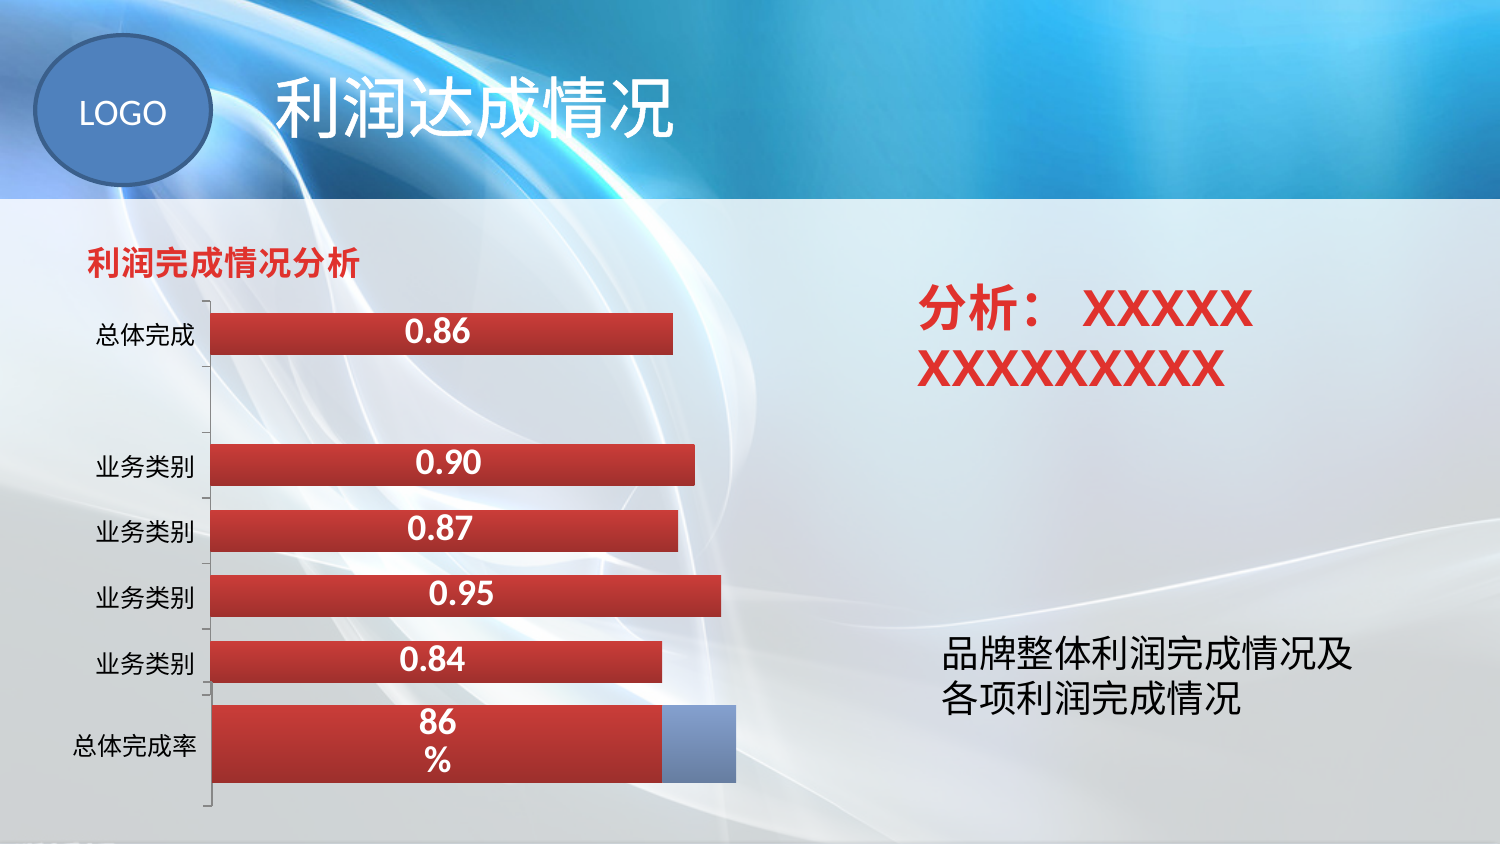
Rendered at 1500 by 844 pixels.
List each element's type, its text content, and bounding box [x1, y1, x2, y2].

text_box 利润完成情况分析 [72, 234, 376, 289]
text_box 分析：XXXXX XXXXXXXXX [902, 269, 1269, 405]
chart [58, 292, 762, 809]
text_box 利润达成情况 [259, 58, 690, 154]
text_box 品牌整体利润完成情况及各项利润完成情况 [927, 622, 1376, 728]
picture [0, 0, 1500, 199]
